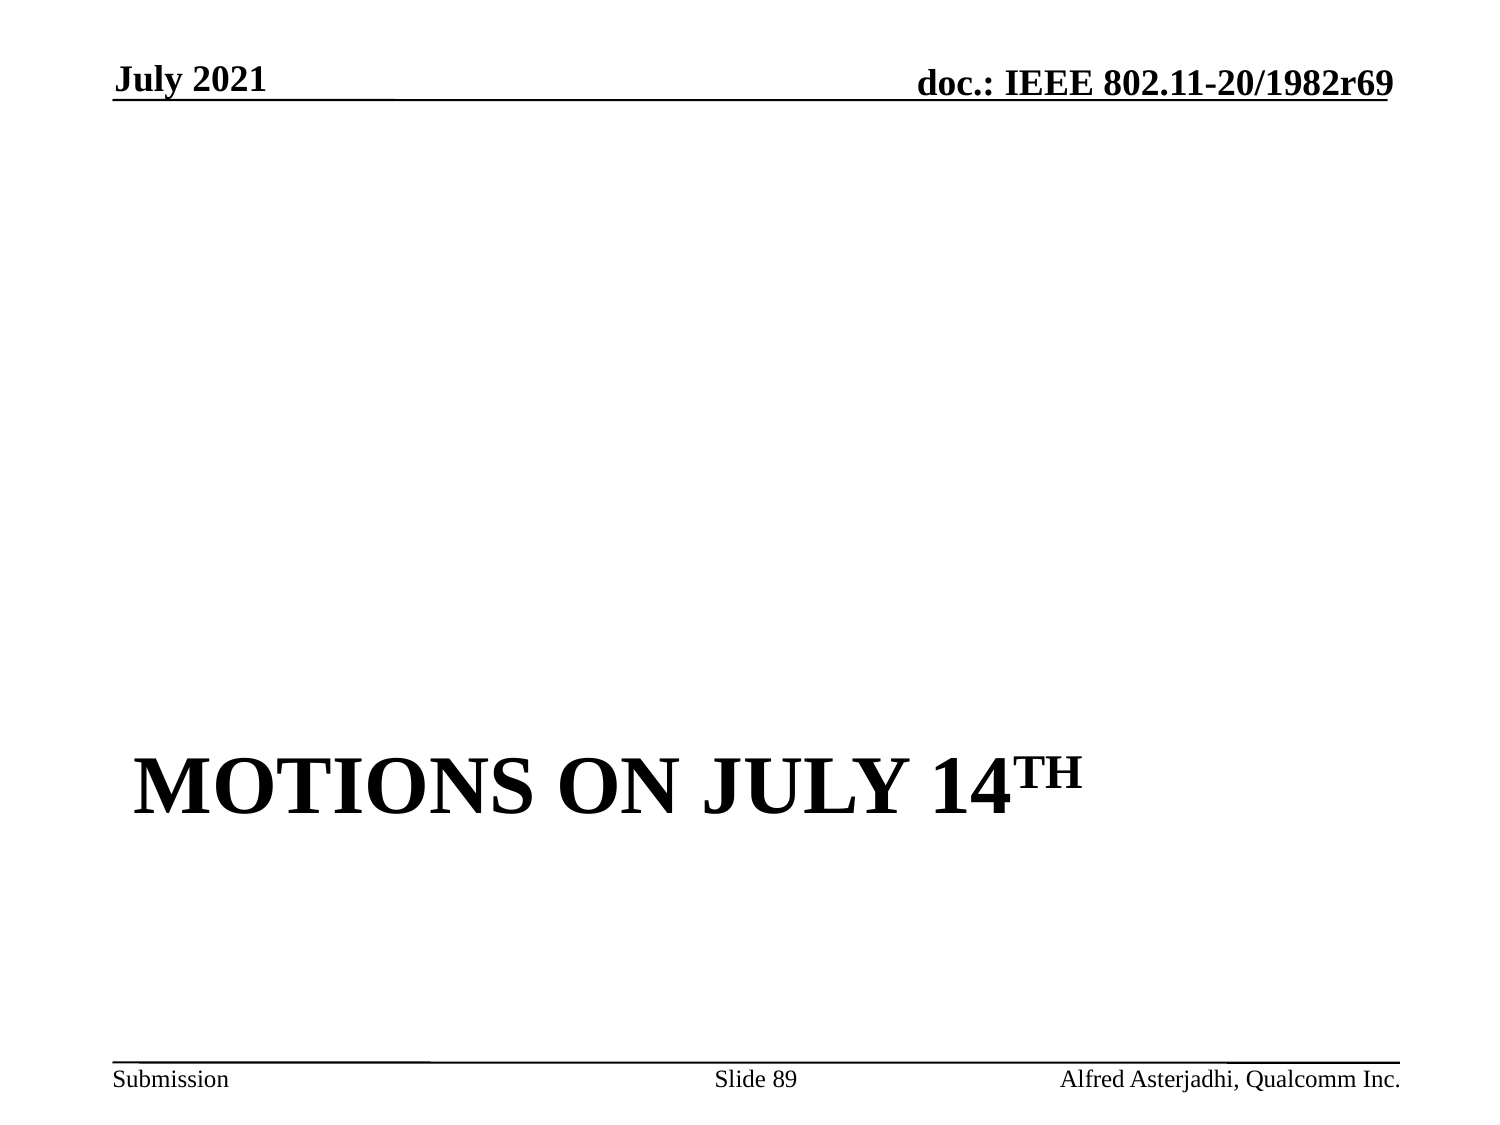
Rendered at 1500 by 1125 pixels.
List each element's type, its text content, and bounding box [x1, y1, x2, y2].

title Motions on July 14th [118, 722, 1394, 947]
slide_number Slide 89 [712, 1061, 800, 1123]
footer Alfred Asterjadhi, Qualcomm Inc. [878, 1061, 1402, 1093]
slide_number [114, 54, 423, 100]
